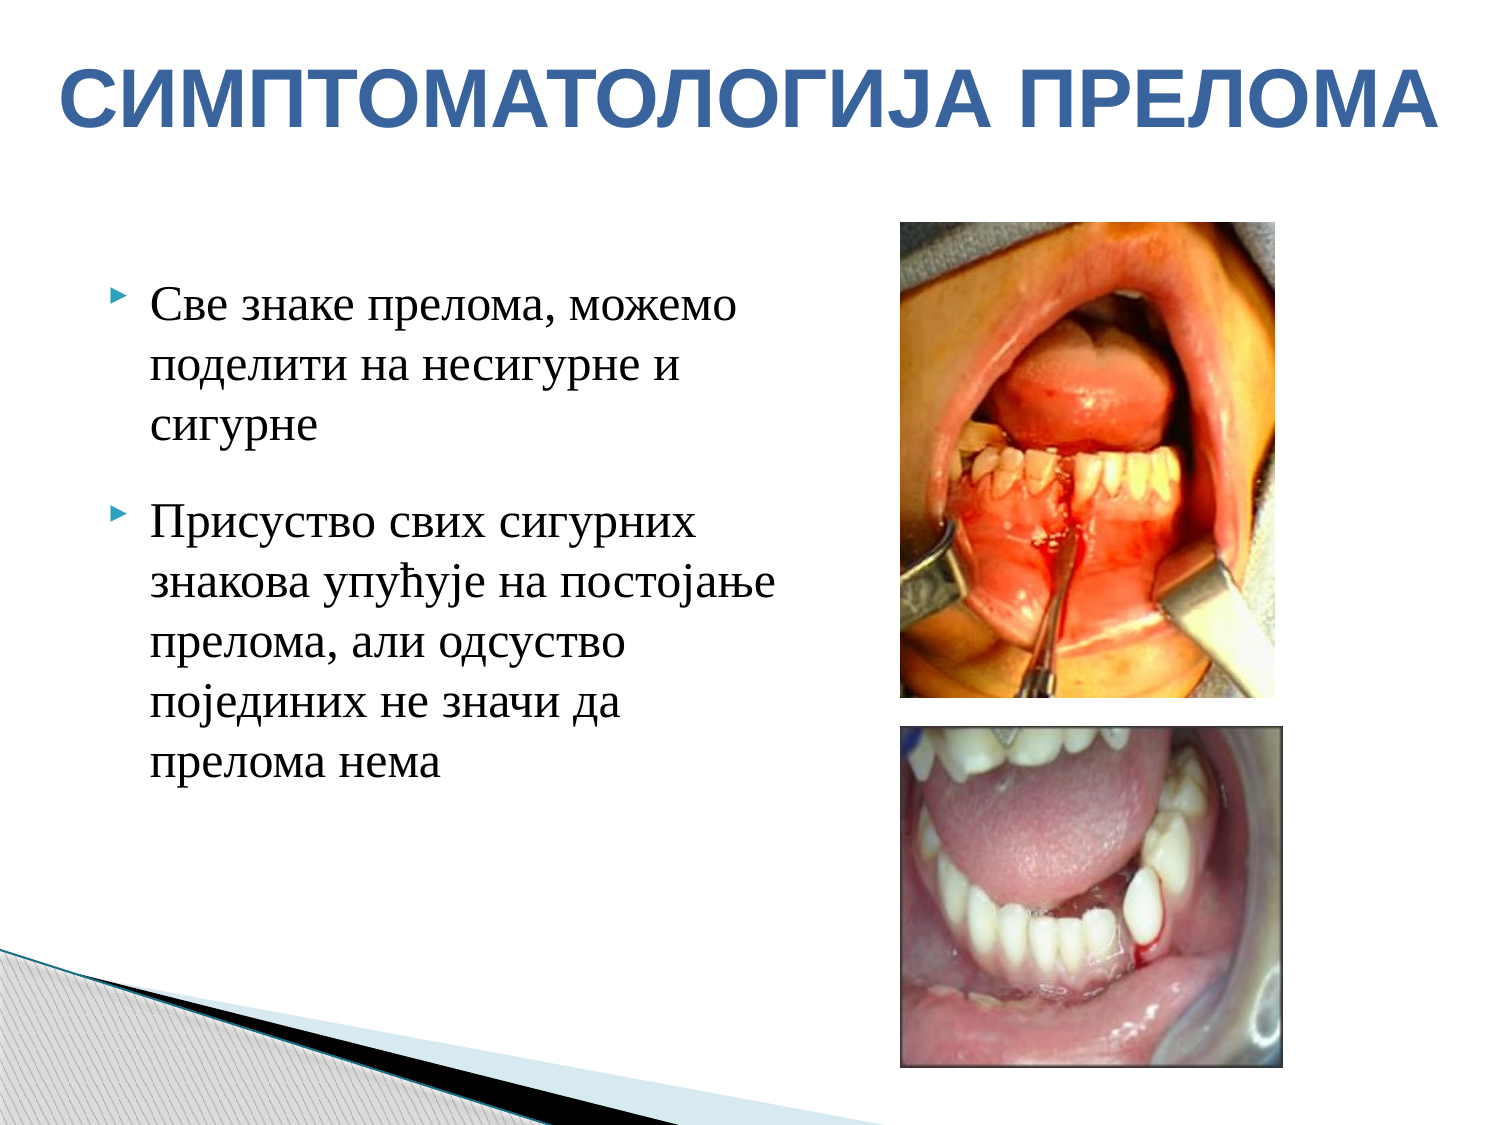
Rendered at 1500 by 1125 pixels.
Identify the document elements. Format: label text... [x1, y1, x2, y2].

list Све знаке прелома, можемо поделити на несигурне и сигурне Присуство свих сигурних знакова упућује на постојање прелома, али одсуство појединих не значи да прелома нема [75, 262, 821, 926]
title СИМПТОМАТОЛОГИЈА ПРЕЛОМА [0, 0, 1500, 188]
picture [899, 222, 1276, 698]
picture [899, 726, 1283, 1068]
